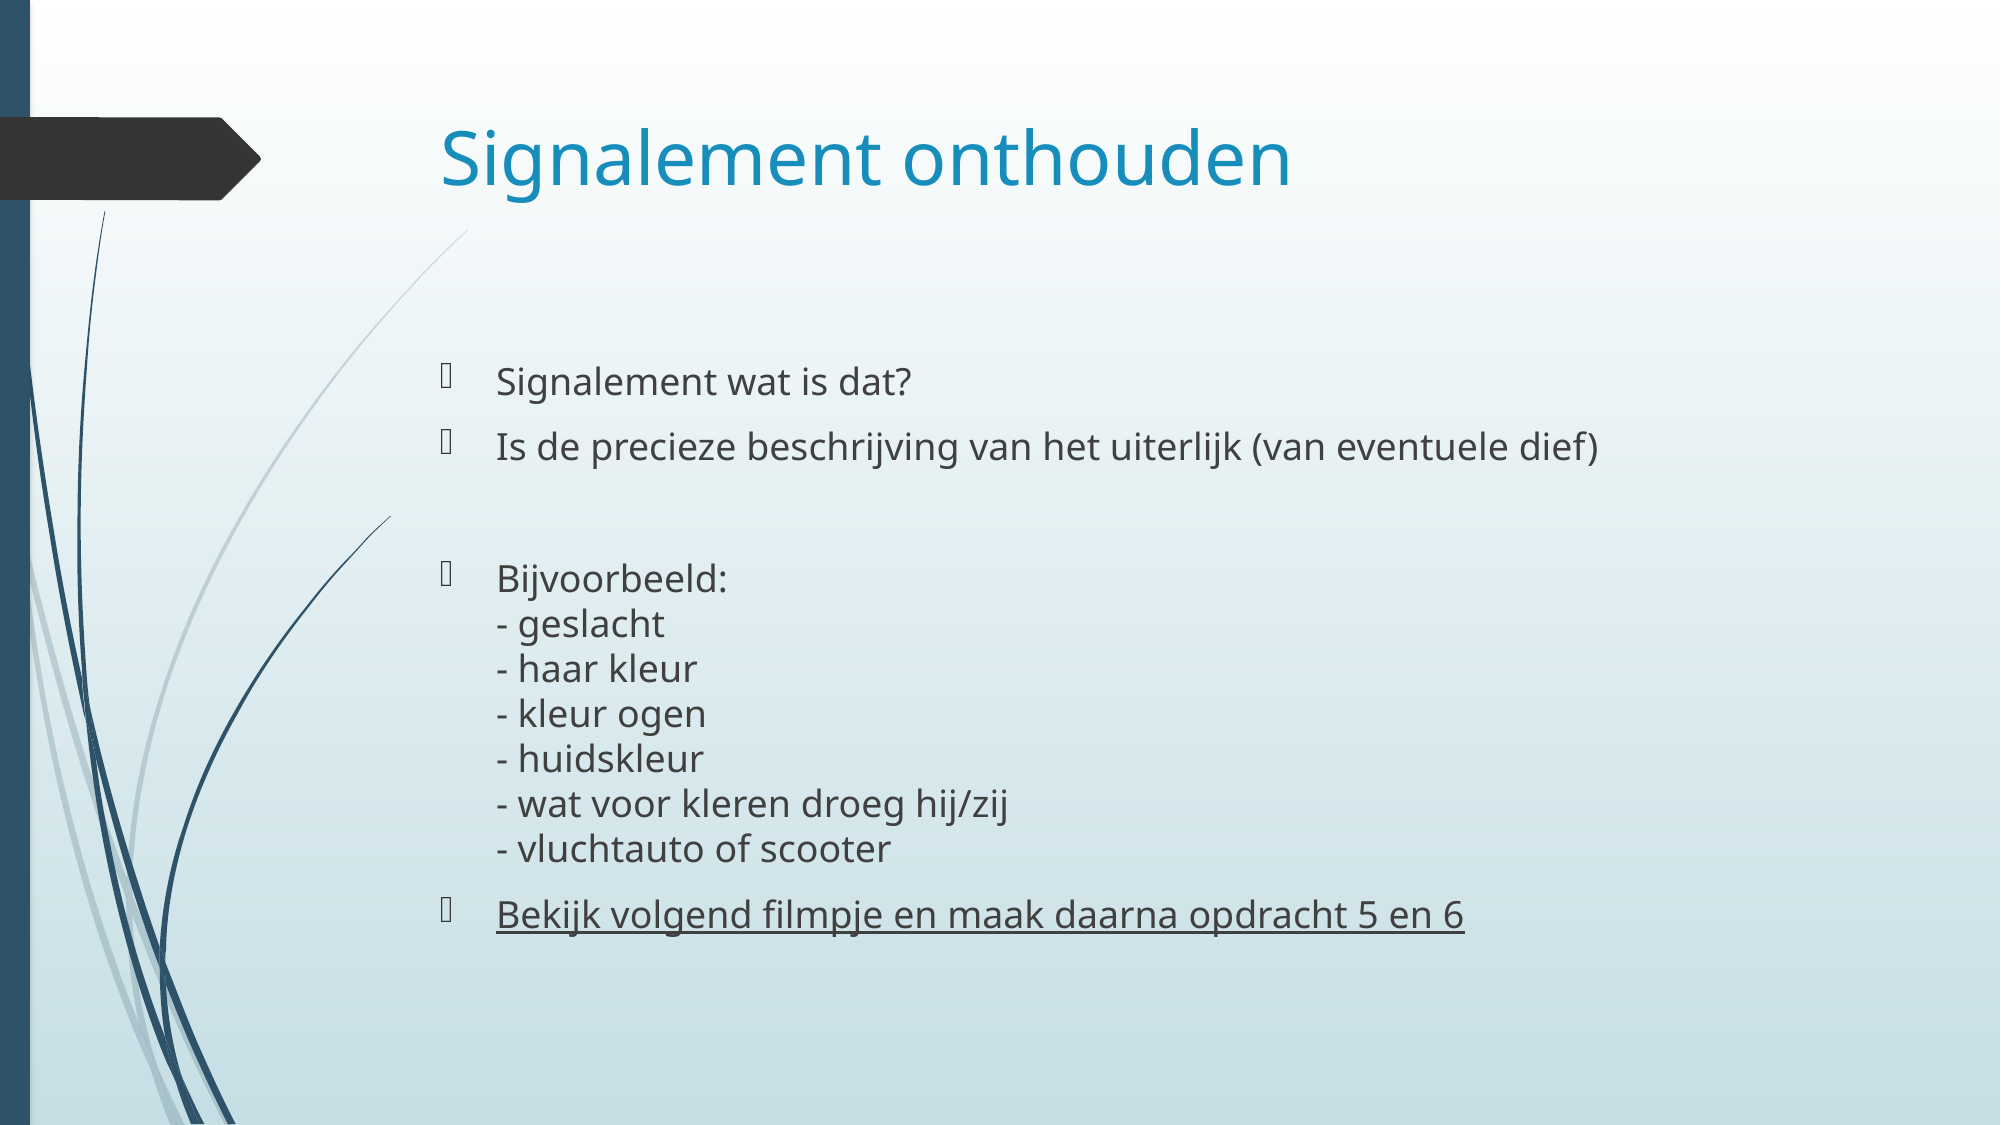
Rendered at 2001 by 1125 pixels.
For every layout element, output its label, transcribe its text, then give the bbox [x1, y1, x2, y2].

title Signalement onthouden [425, 102, 1888, 313]
list Signalement wat is dat? Is de precieze beschrijving van het uiterlijk (van eventuele dief) Bijvoorbeeld: - geslacht - haar kleur - kleur ogen - huidskleur - wat voor kleren droeg hij/zij - vluchtauto of scooter Bekijk volgend filmpje en maak daarna opdracht 5 en 6 [424, 350, 1888, 970]
